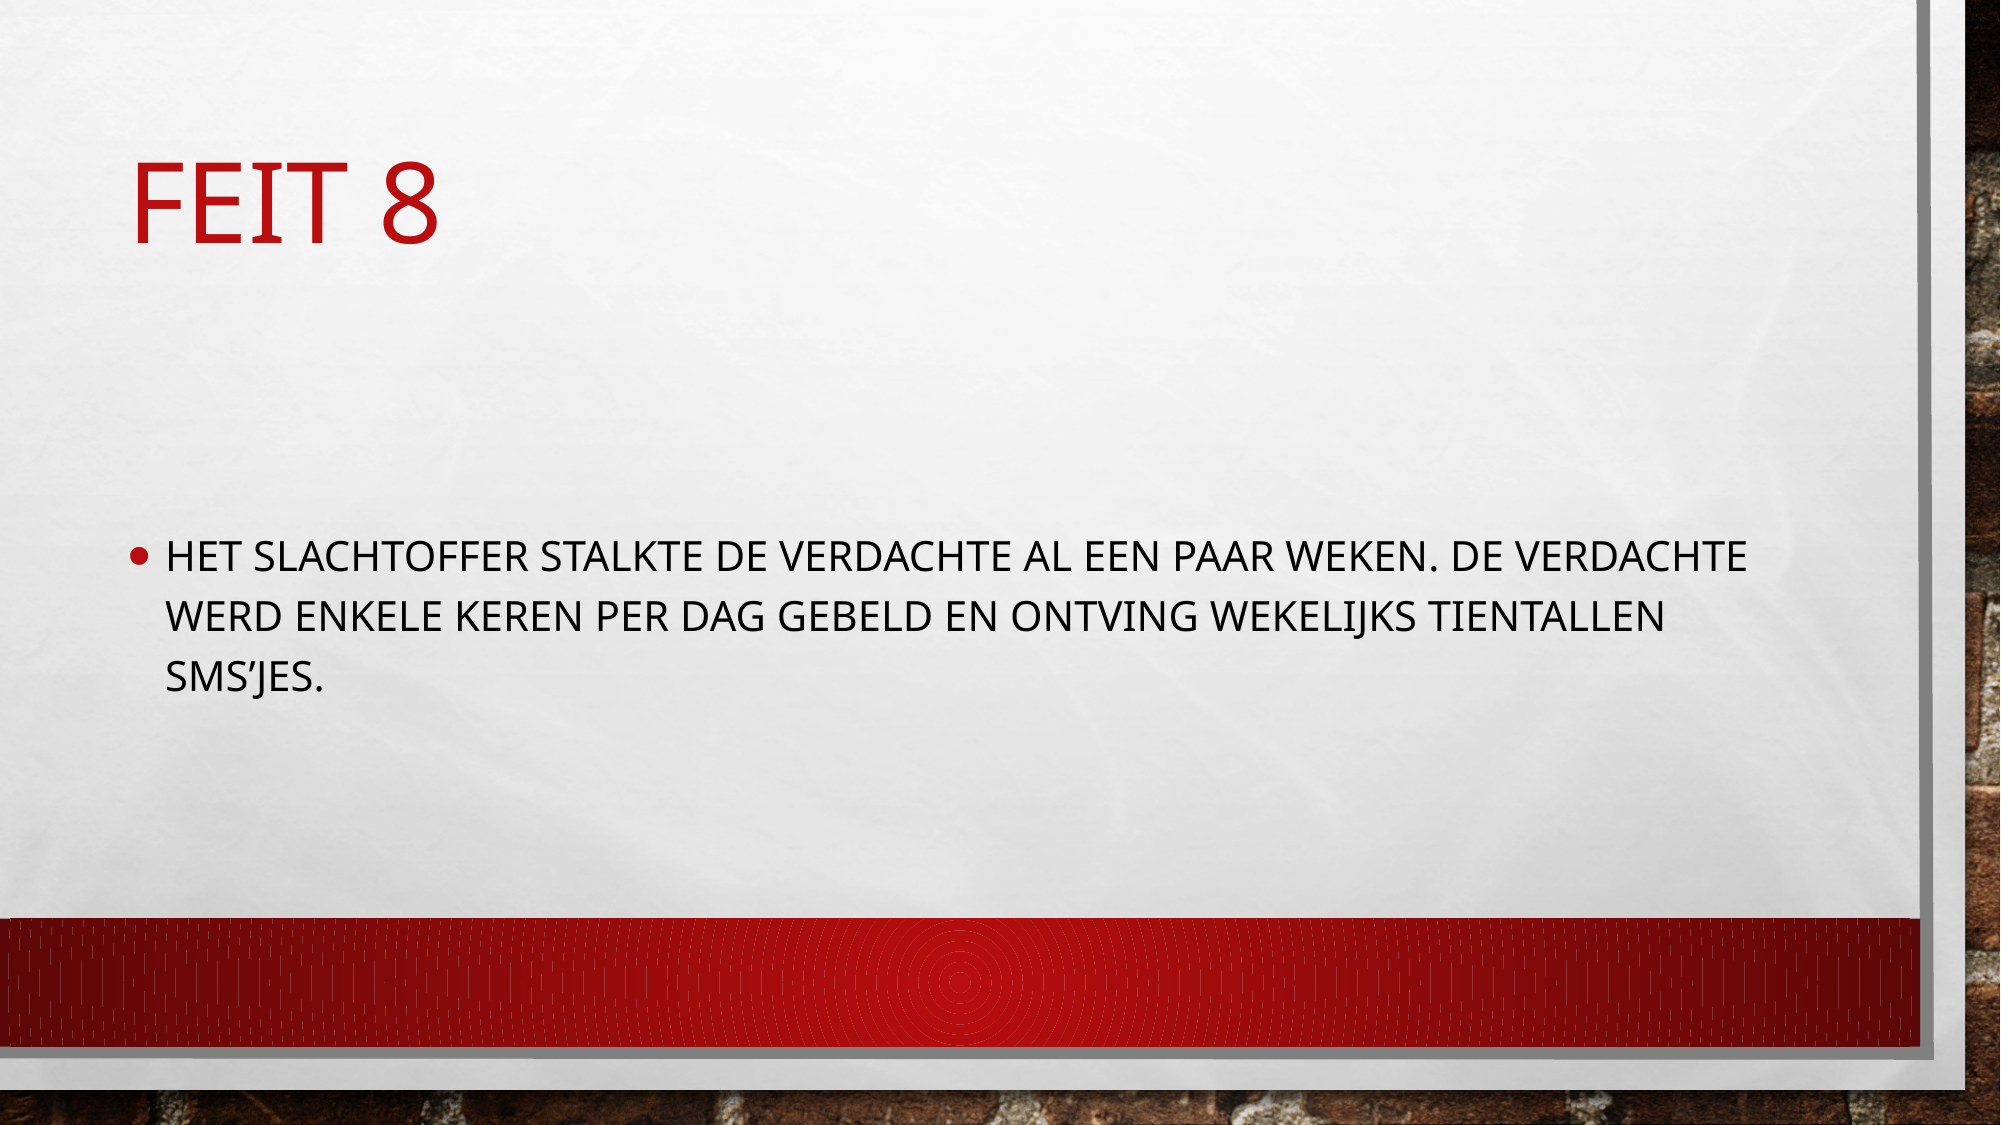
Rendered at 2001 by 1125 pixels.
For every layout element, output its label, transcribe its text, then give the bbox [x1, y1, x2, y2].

title Feit 8 [112, 112, 1818, 302]
picture [0, 0, 2000, 1125]
list Het slachtoffer stalkte de verdachte al een paar weken. De verdachte werd enkele keren per dag gebeld en ontving wekelijks tientallen sms’jes. [112, 338, 1818, 882]
